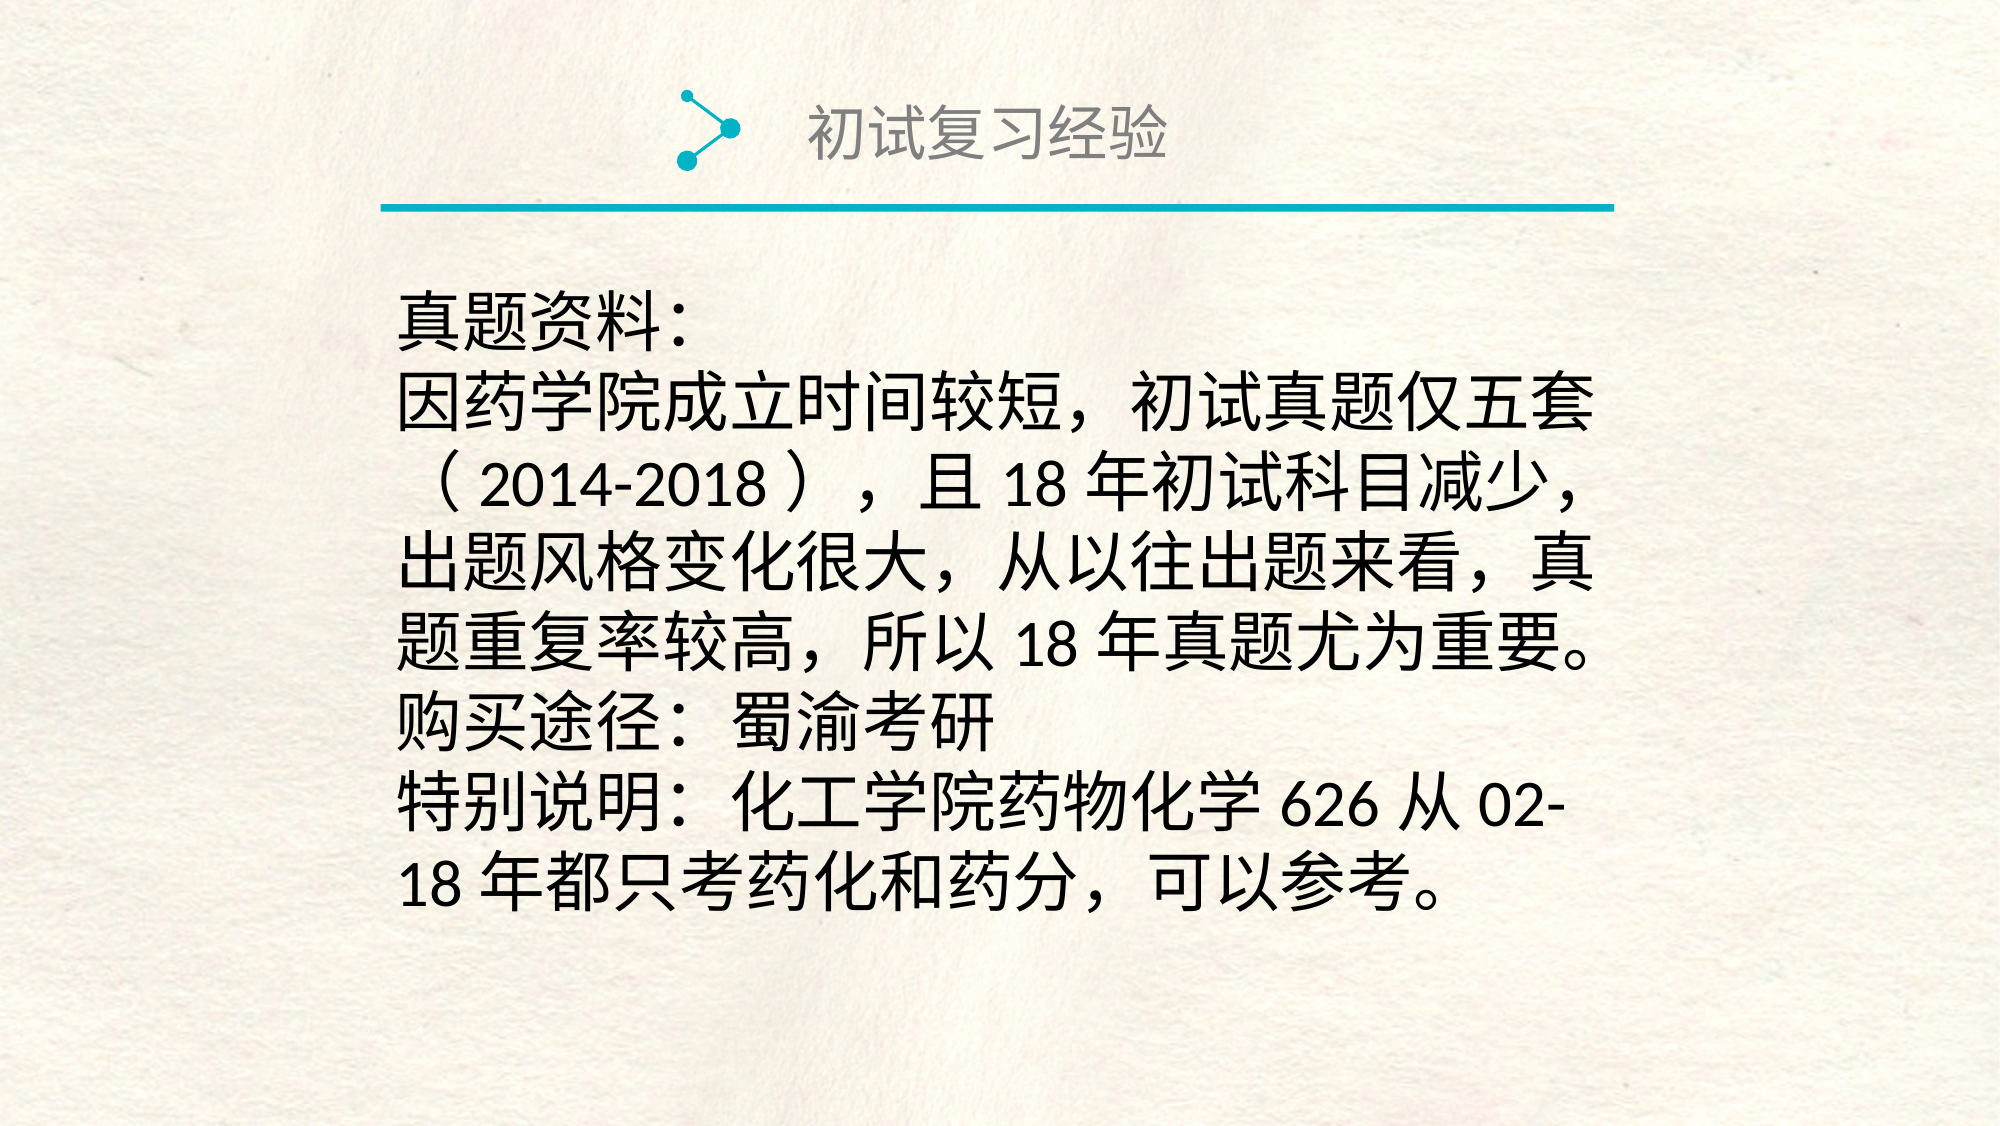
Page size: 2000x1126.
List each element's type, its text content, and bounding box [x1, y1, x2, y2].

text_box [380, 86, 1615, 212]
picture [0, 0, 2000, 1126]
text_box 真题资料： 因药学院成立时间较短，初试真题仅五套（2014-2018），且18年初试科目减少，出题风格变化很大，从以往出题来看，真题重复率较高，所以18年真题尤为重要。 购买途径：蜀渝考研 特别说明：化工学院药物化学626从02-18年都只考药化和药分，可以参考。 [380, 272, 1615, 928]
